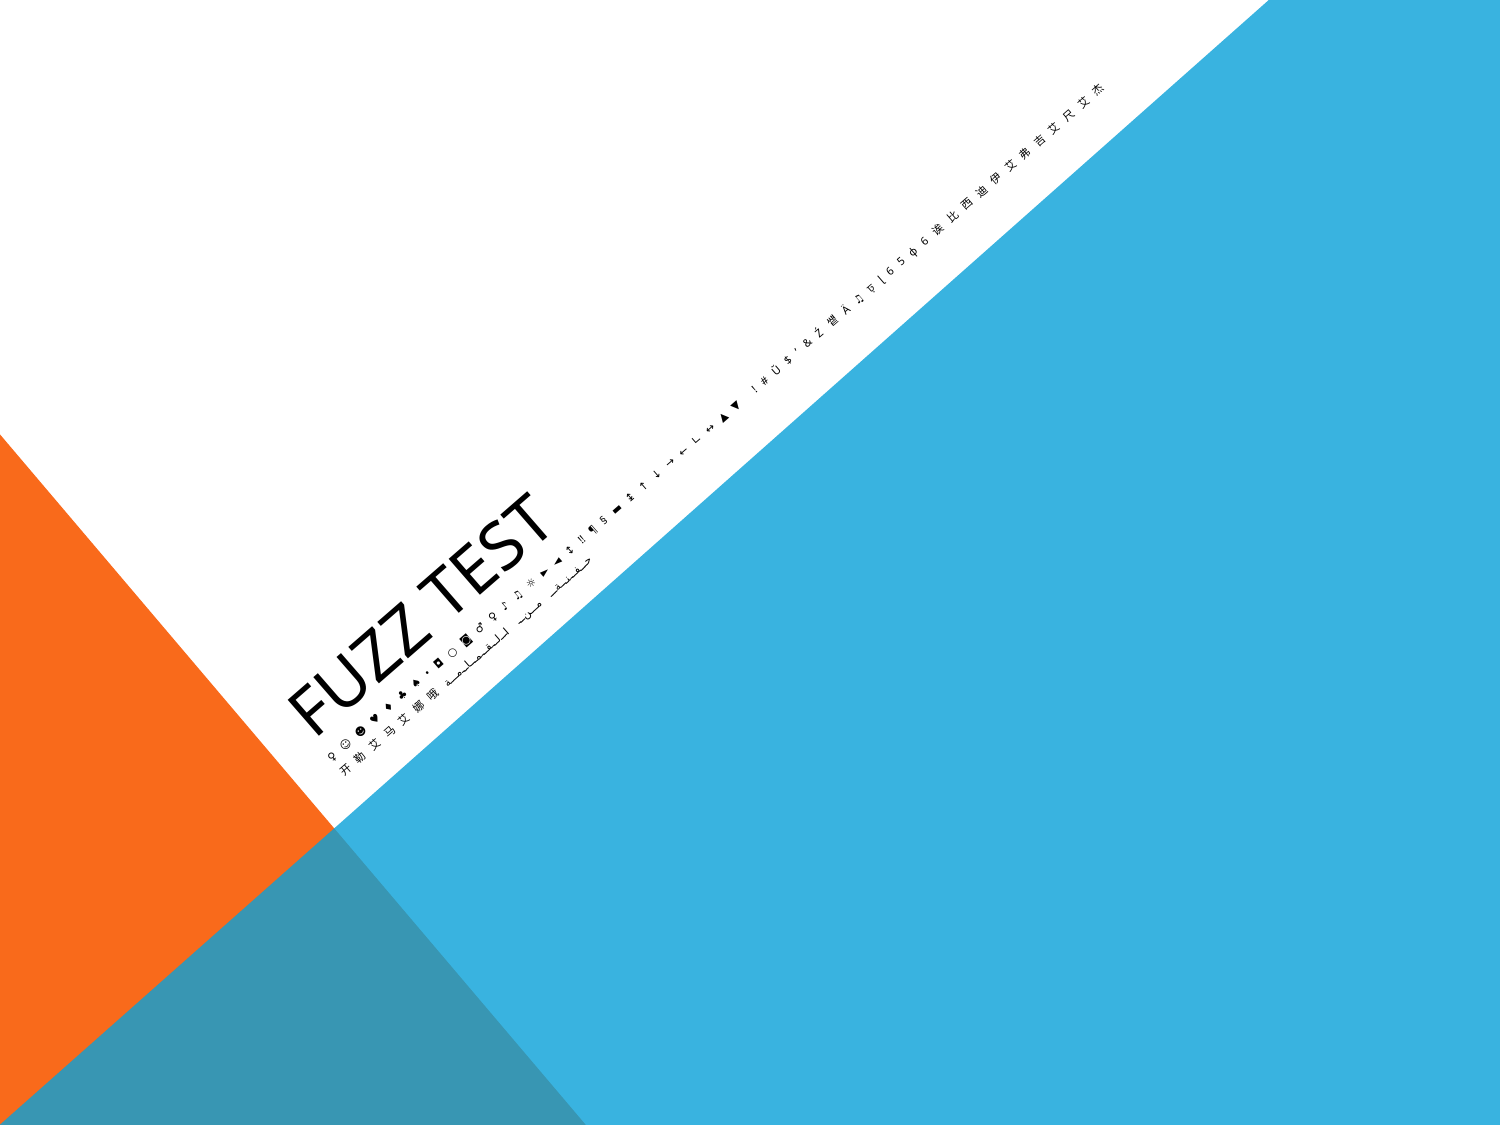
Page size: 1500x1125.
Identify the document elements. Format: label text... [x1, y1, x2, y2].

title Fuzz Test [182, 4, 1012, 761]
subtitle ♀☺☻♥♦♣♠•◘○◙♂♀♪♫☼►◄↕‼¶§▬↨↑↓→←∟↔▲▼ !#ŭ$’&ź썥ӓ♫ঢ়ɭ65ɸ6诶比西迪伊艾弗吉艾尺艾杰 开勒艾马艾娜哦حفنة من القمامة [312, 61, 1154, 804]
